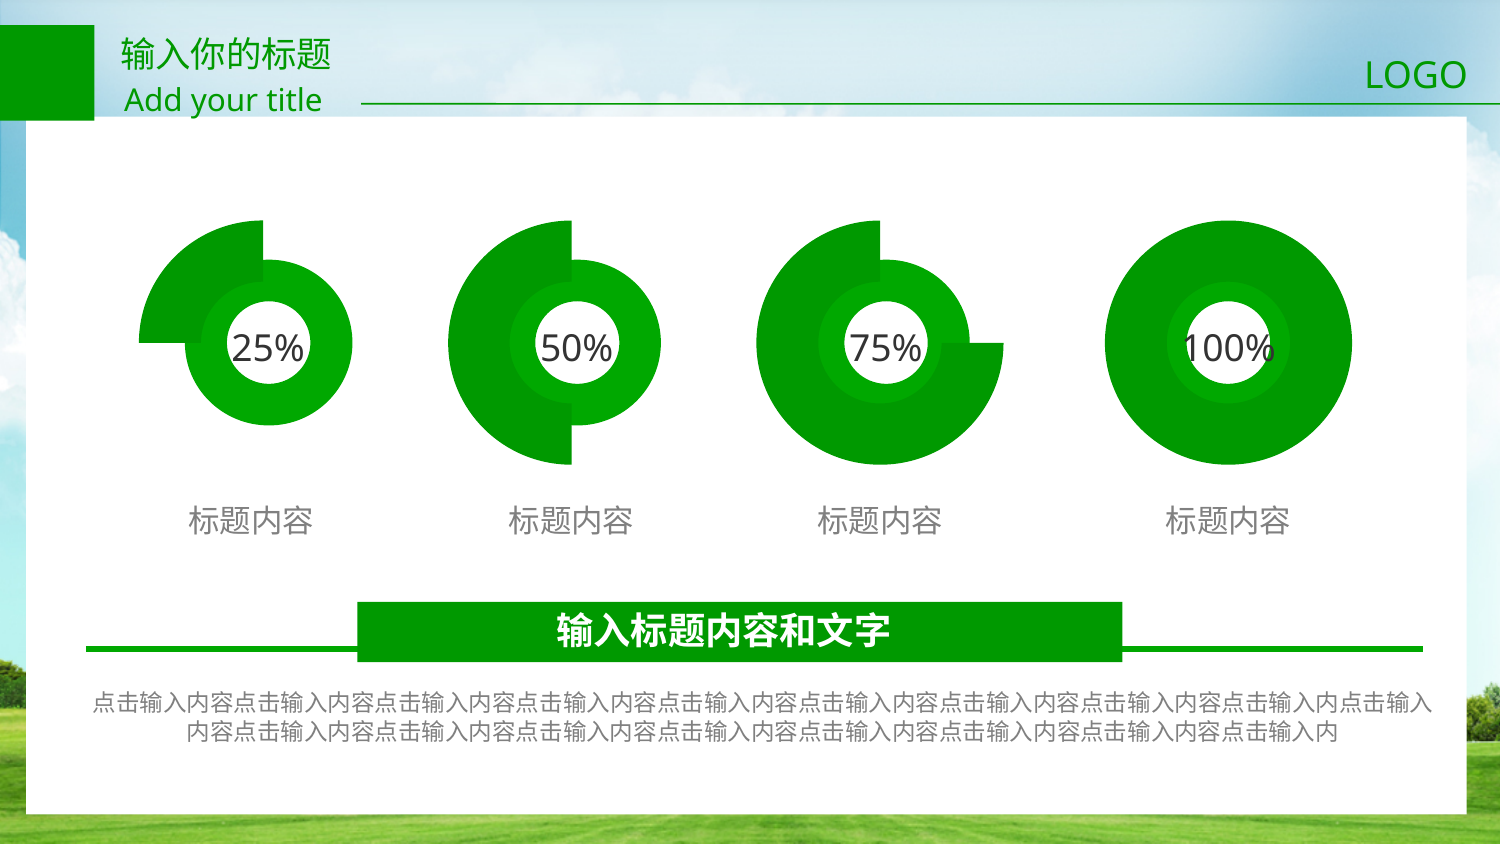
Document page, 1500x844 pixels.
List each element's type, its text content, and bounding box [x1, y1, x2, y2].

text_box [1104, 220, 1353, 465]
text_box 标题内容 [497, 495, 646, 544]
text_box 标题内容 [177, 495, 326, 544]
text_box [447, 220, 661, 465]
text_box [138, 220, 353, 426]
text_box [756, 220, 1004, 465]
picture [0, 0, 1500, 844]
text_box 标题内容 [1154, 495, 1303, 544]
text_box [85, 601, 1424, 663]
text_box 标题内容 [806, 495, 954, 544]
text_box 点击输入内容点击输入内容点击输入内容点击输入内容点击输入内容点击输入内容点击输入内容点击输入内容点击输入内点击输入内容点击输入内容点击输入内容点击输入内容点击输入内容点击输入内容点击输入内容点击输入内容点击输入内 [75, 682, 1450, 751]
